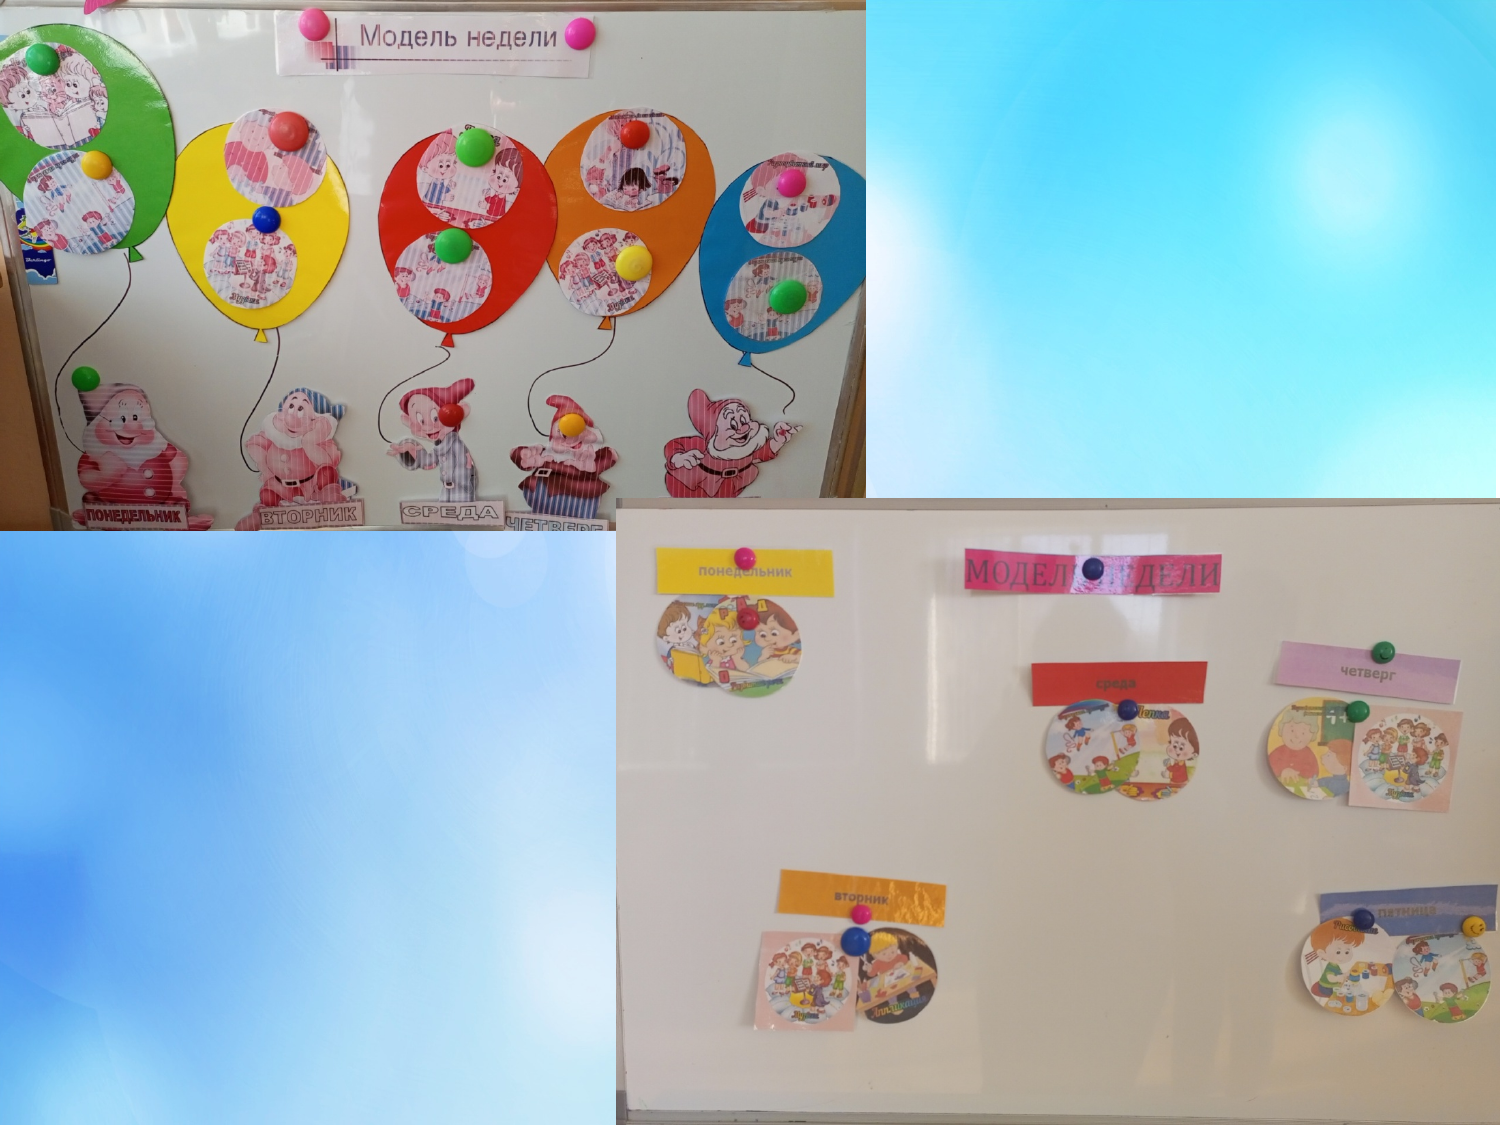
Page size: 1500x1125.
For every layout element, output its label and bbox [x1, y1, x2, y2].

list [0, 0, 867, 531]
picture [0, 0, 1500, 1125]
